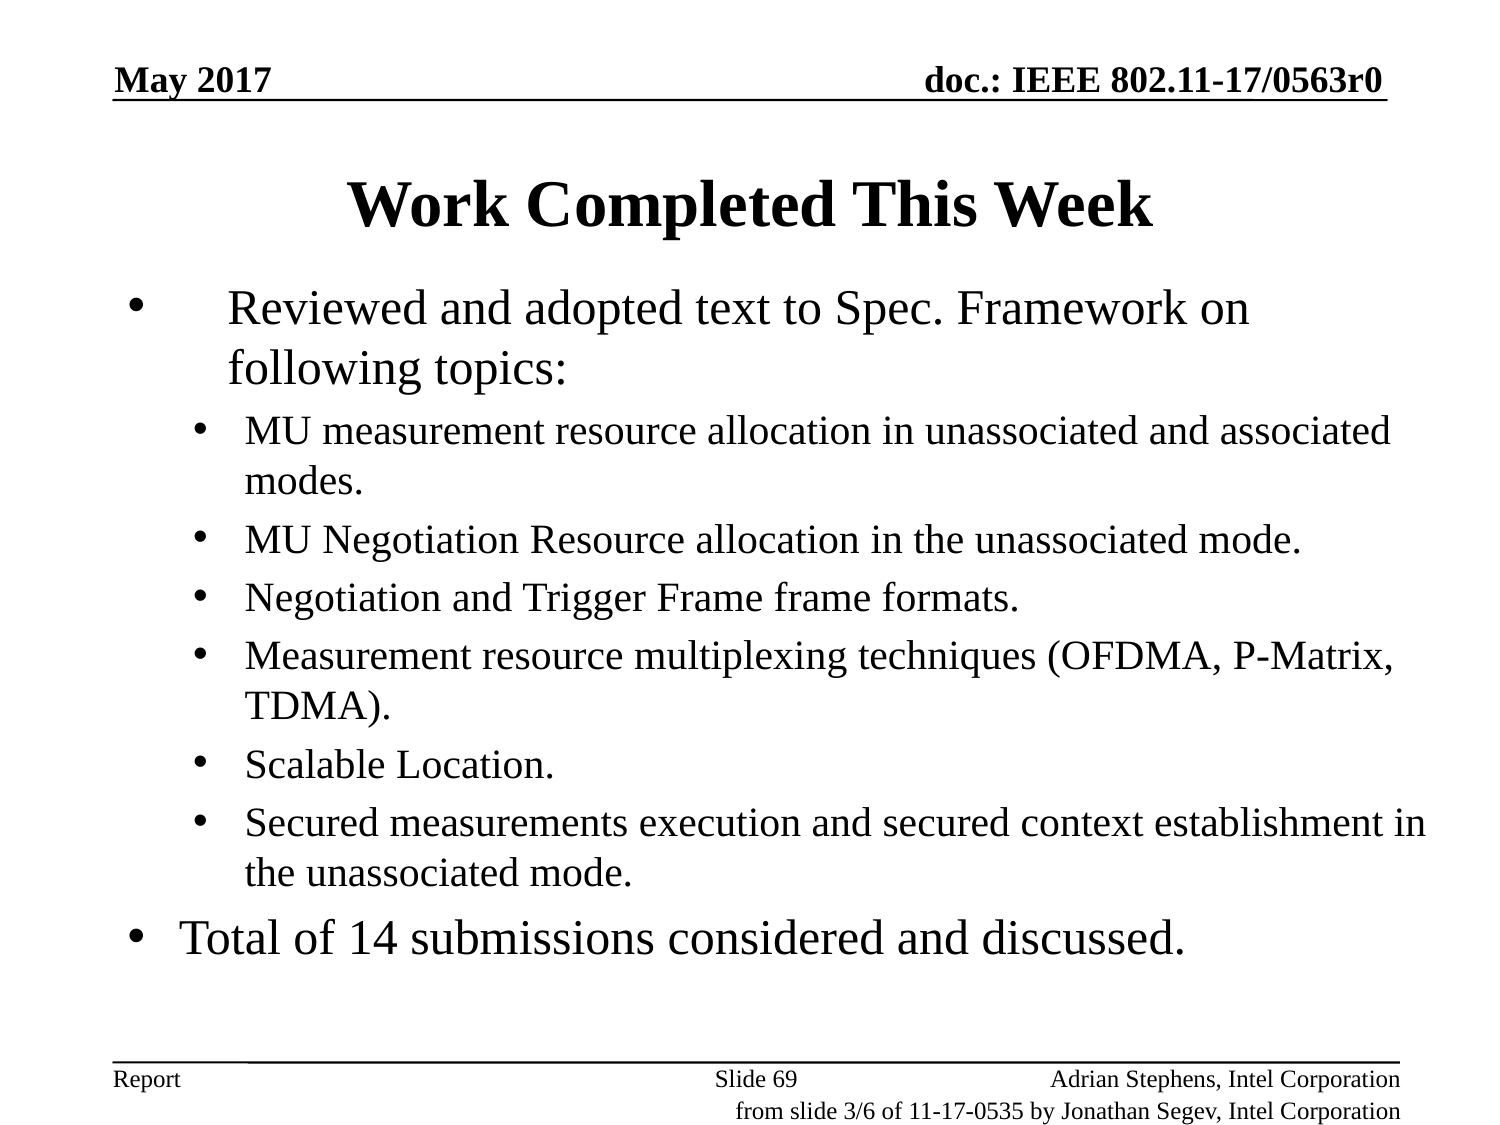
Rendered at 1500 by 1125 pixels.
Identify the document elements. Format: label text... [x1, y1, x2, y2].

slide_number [114, 54, 374, 101]
list Reviewed and adopted text to Spec. Framework on following topics: MU measurement resource allocation in unassociated and associated modes. MU Negotiation Resource allocation in the unassociated mode. Negotiation and Trigger Frame frame formats. Measurement resource multiplexing techniques (OFDMA, P-Matrix, TDMA). Scalable Location. Secured measurements execution and secured context establishment in the unassociated mode. Total of 14 submissions considered and discussed. [112, 267, 1471, 1000]
title Work Completed This Week [112, 112, 1388, 267]
text_box from slide 3/6 of 11-17-0535 by Jonathan Segev, Intel Corporation [343, 1087, 1417, 1125]
footer Adrian Stephens, Intel Corporation [878, 1061, 1402, 1087]
slide_number Slide 69 [711, 1061, 801, 1087]
